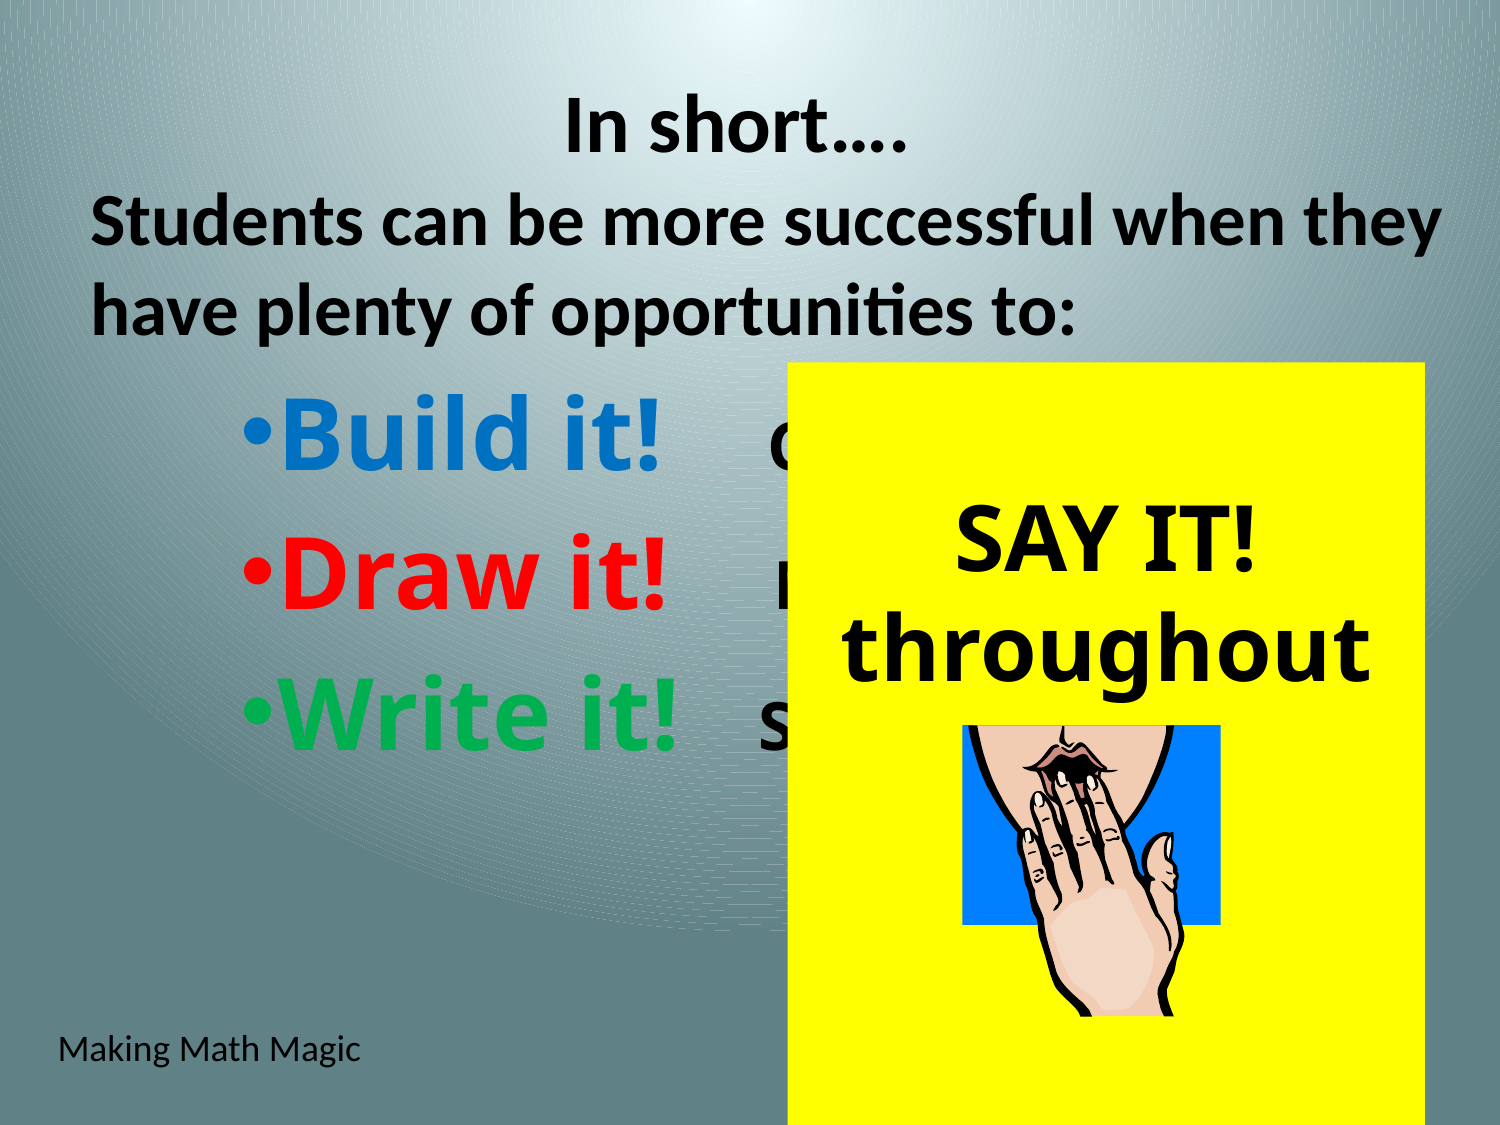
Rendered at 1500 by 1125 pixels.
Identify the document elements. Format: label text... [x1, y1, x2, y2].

text_box Making Math Magic [42, 1016, 531, 1077]
list Students can be more successful when they have plenty of opportunities to: Build it! Concrete Draw it! Mental Image Write it! Symbolic [74, 162, 1463, 906]
picture [962, 724, 1221, 1017]
title In short…. [62, 24, 1413, 213]
text_box SAY IT! throughout [787, 362, 1425, 1125]
text_box [37, 950, 203, 1086]
